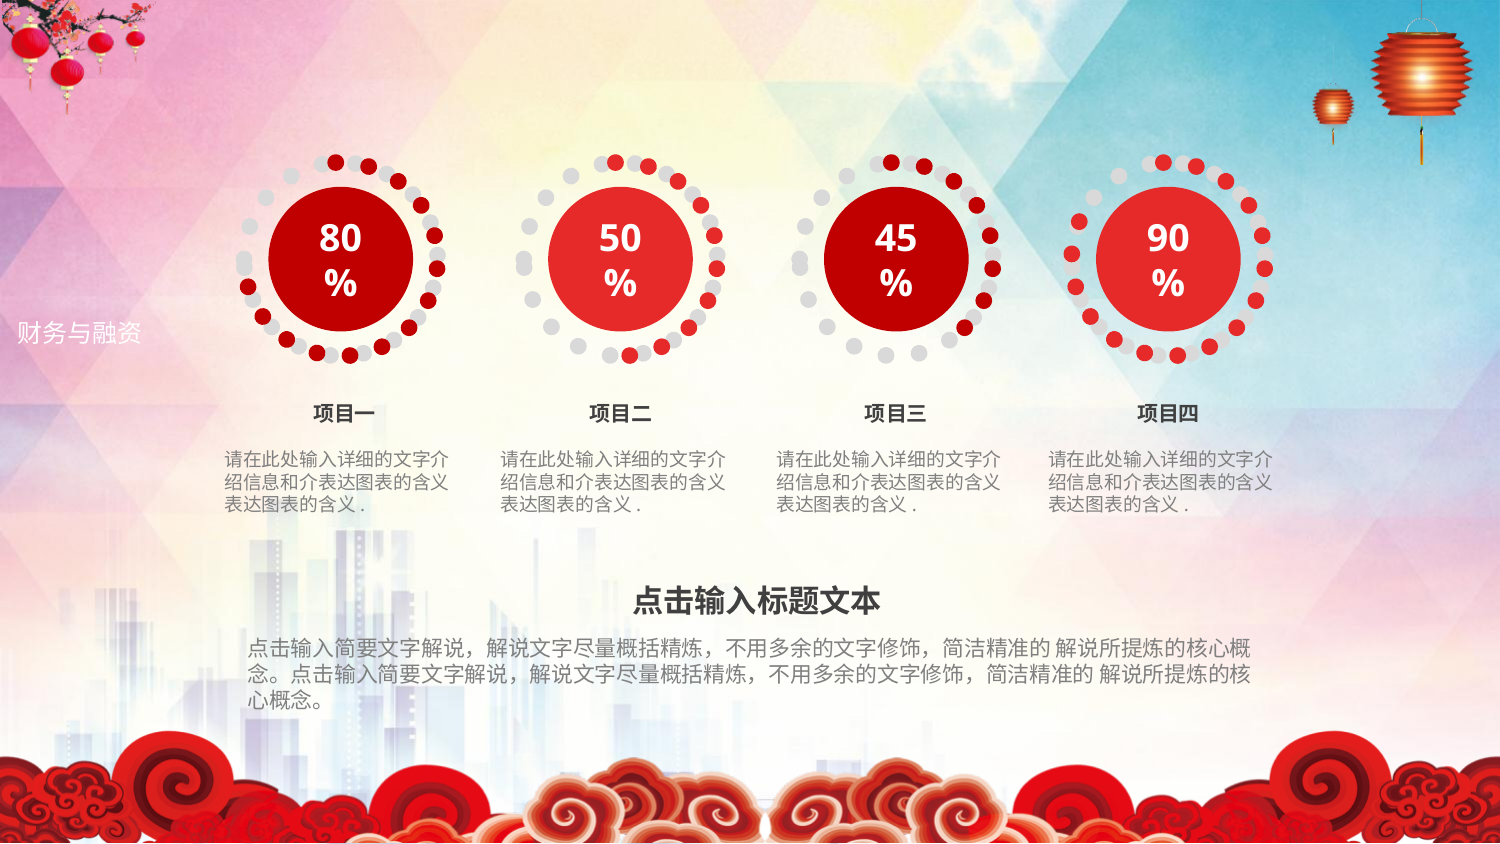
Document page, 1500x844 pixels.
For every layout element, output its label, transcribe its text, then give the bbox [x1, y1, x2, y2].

text_box 45% [822, 185, 941, 333]
text_box [243, 161, 336, 286]
text_box [247, 161, 439, 358]
text_box [522, 161, 616, 357]
text_box [609, 161, 719, 357]
text_box 项目三 请在此处输入详细的文字介绍信息和介表达图表的含义表达图表的含义. [761, 392, 1032, 523]
text_box 财务与融资 [6, 312, 219, 354]
text_box [1095, 161, 1164, 209]
text_box 项目四 请在此处输入详细的文字介绍信息和介表达图表的含义表达图表的含义. [1033, 392, 1304, 523]
text_box [890, 161, 995, 336]
text_box 点击输入简要文字解说，解说文字尽量概括精炼，不用多余的文字修饰，简洁精准的 解说所提炼的核心概念。点击输入简要文字解说，解说文字尽量概括精炼，不用多余的文字修饰，简洁精准的 解说所提炼的核心概念。 [247, 634, 1253, 714]
text_box 项目一 请在此处输入详细的文字介绍信息和介表达图表的含义表达图表的含义. [209, 392, 480, 523]
picture [0, 0, 1500, 844]
text_box 项目二 请在此处输入详细的文字介绍信息和介表达图表的含义表达图表的含义. [485, 392, 756, 523]
text_box 50% [547, 185, 620, 332]
text_box 90% [1113, 185, 1168, 257]
text_box [798, 161, 956, 357]
text_box [1070, 161, 1267, 358]
text_box 80% [267, 185, 340, 279]
text_box 点击输入标题文本 [632, 581, 886, 619]
